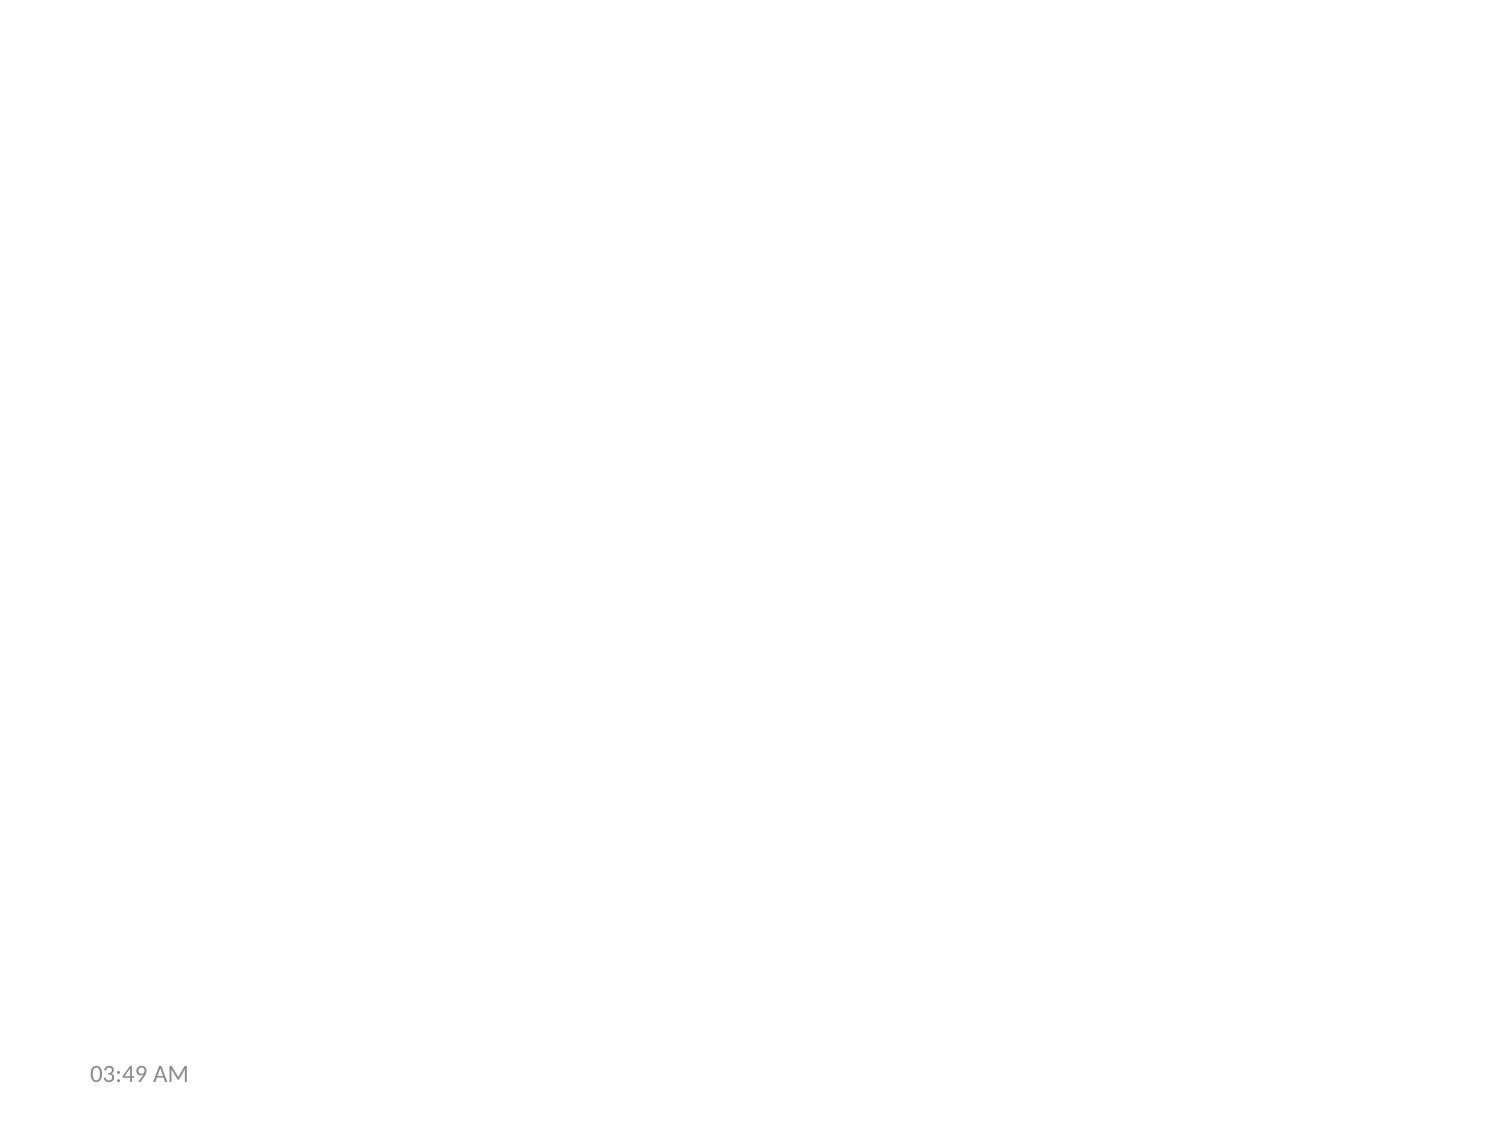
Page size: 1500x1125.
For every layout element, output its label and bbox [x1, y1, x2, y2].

slide_number [75, 1042, 425, 1103]
